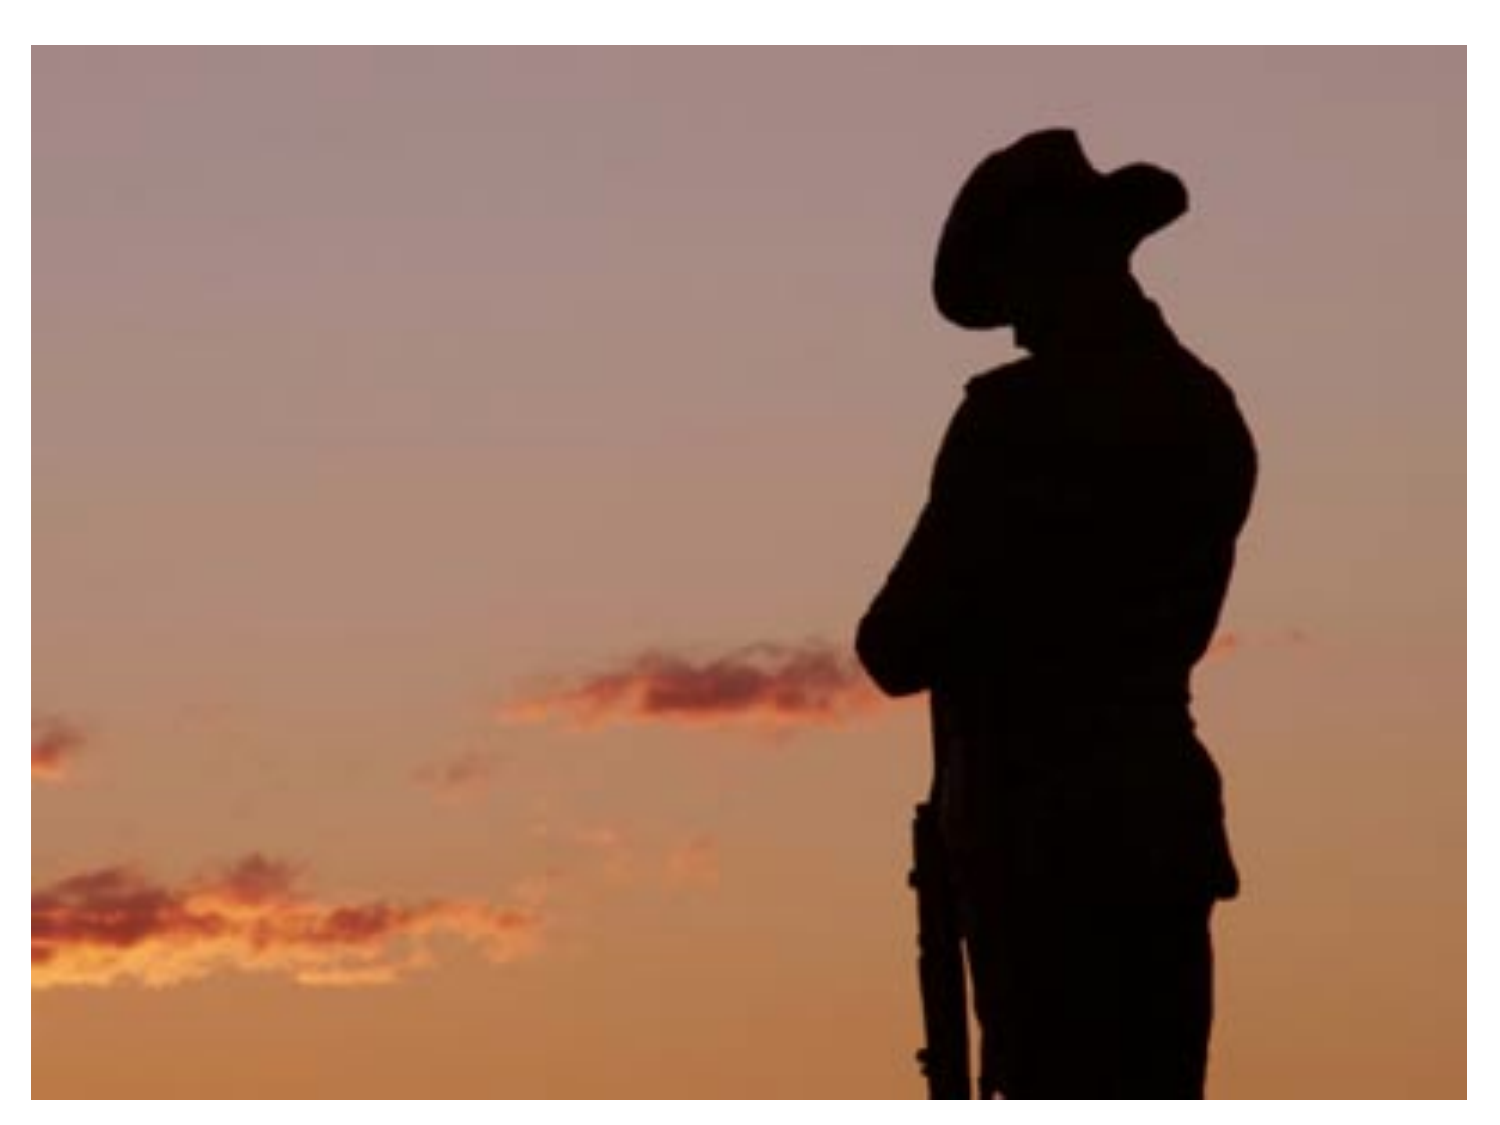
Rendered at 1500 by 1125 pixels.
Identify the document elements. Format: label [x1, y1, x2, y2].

picture [30, 45, 1467, 1101]
